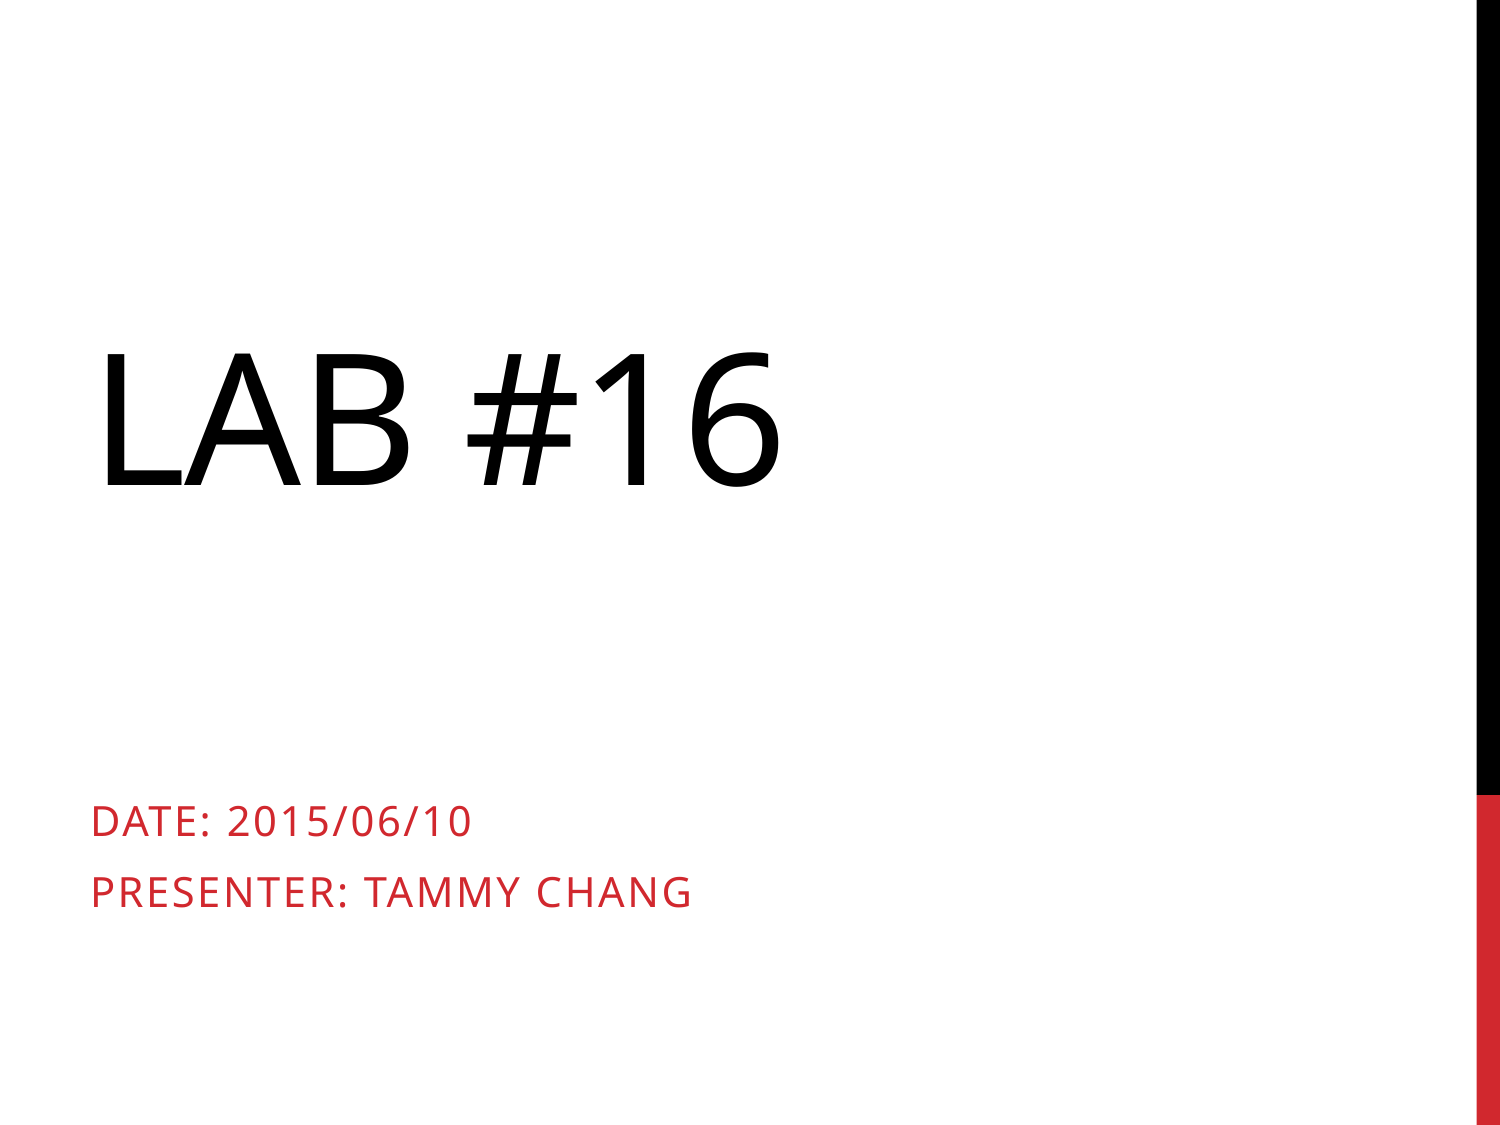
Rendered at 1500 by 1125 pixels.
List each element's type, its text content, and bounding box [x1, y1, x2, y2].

subtitle Date: 2015/06/10 Presenter: tammy Chang [75, 787, 1200, 938]
title Lab #16 [75, 37, 1350, 788]
